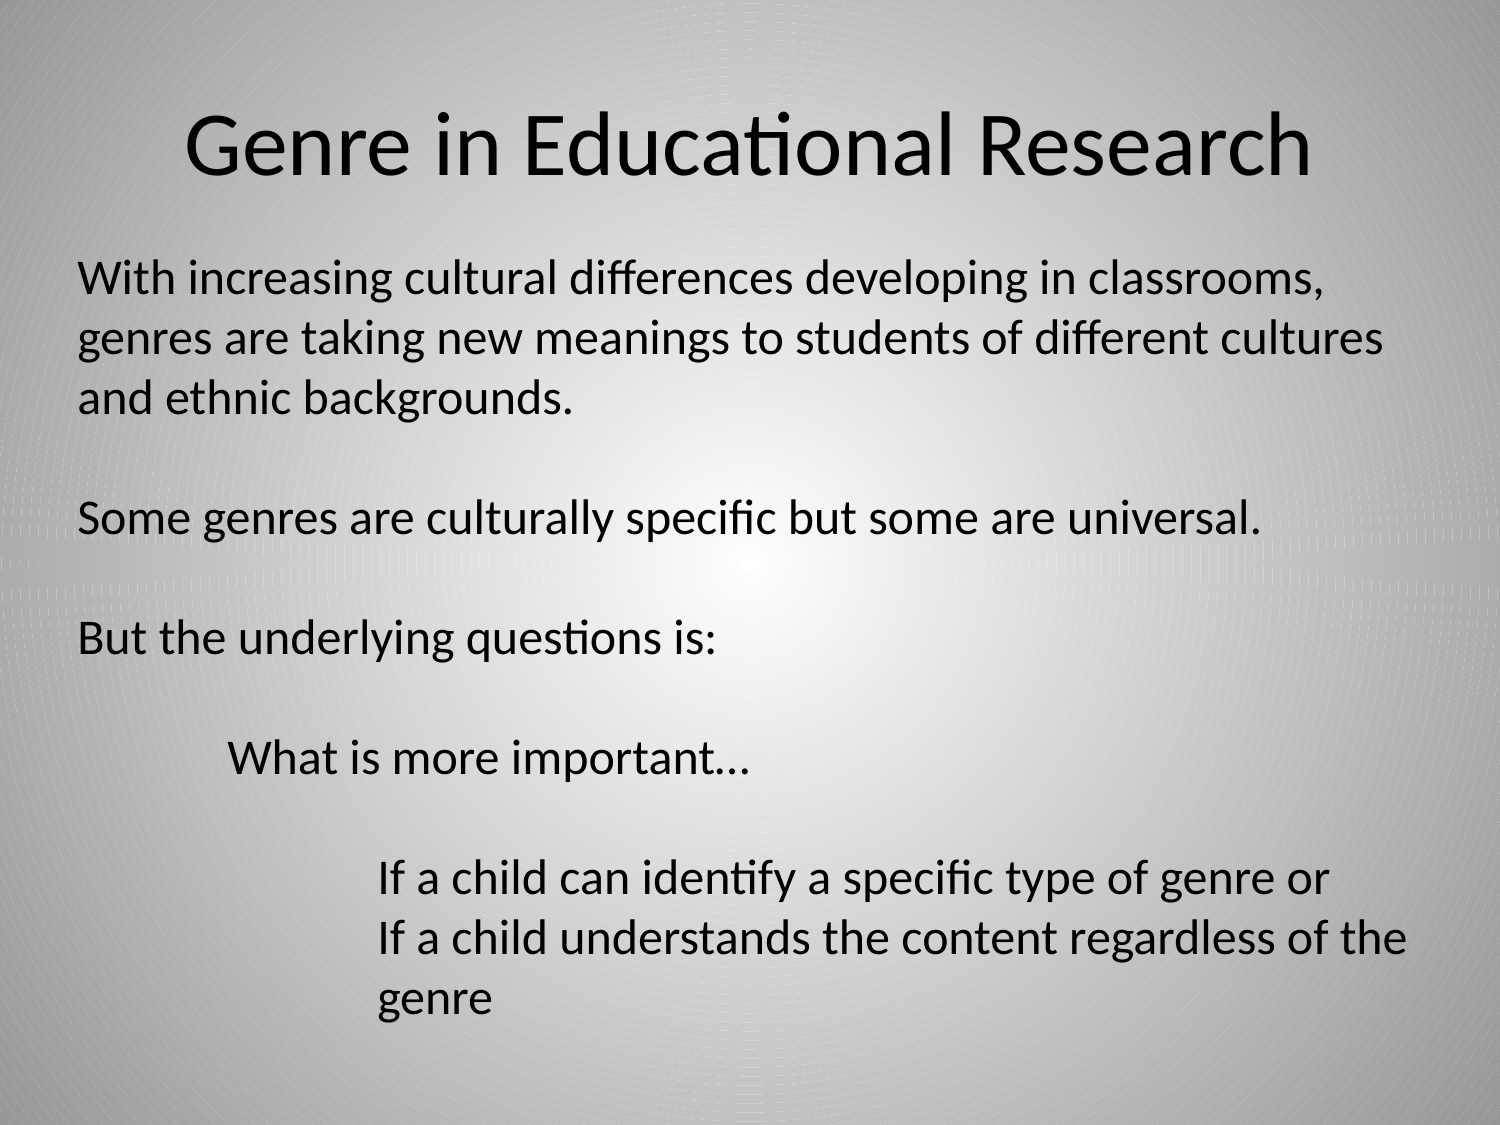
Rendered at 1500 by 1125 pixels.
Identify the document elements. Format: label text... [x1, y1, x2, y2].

text_box With increasing cultural differences developing in classrooms, genres are taking new meanings to students of different cultures and ethnic backgrounds. Some genres are culturally specific but some are universal. But the underlying questions is: What is more important… If a child can identify a specific type of genre or If a child understands the content regardless of the genre [62, 237, 1450, 1123]
title Genre in Educational Research [75, 45, 1425, 233]
